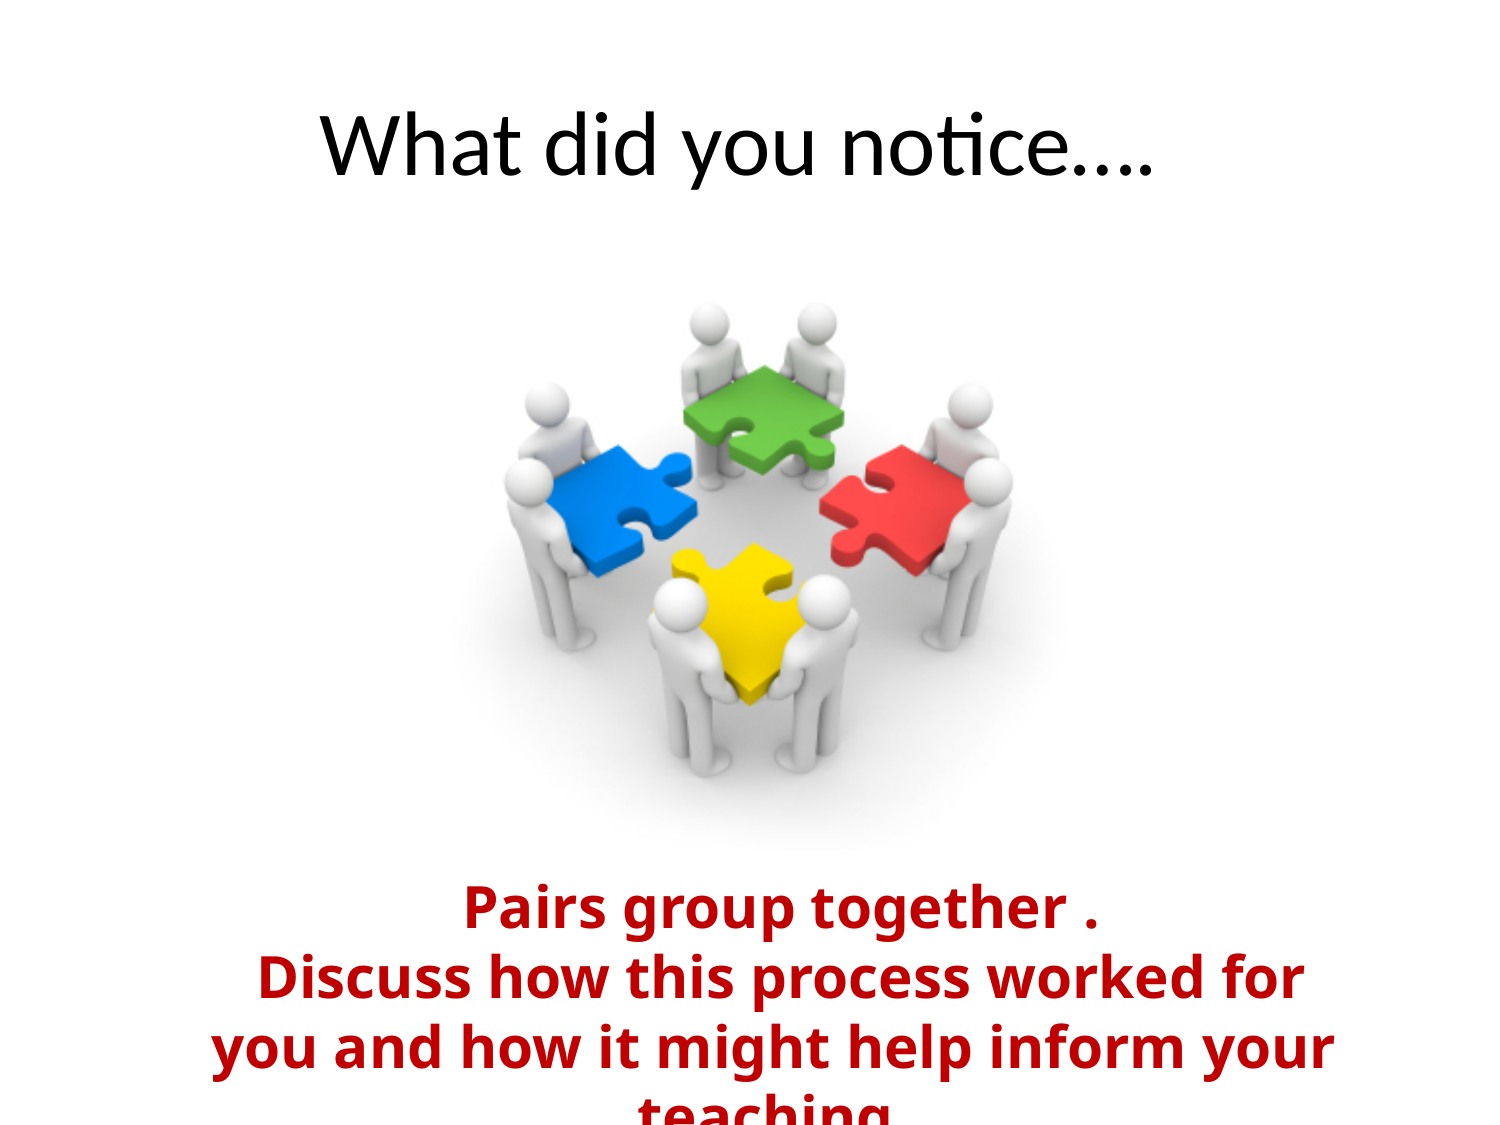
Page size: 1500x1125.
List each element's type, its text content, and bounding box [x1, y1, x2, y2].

picture [399, 224, 1119, 851]
text_box Pairs group together . Discuss how this process worked for you and how it might help inform your teaching. [187, 862, 1375, 1125]
title What did you notice…. [74, 44, 1426, 233]
